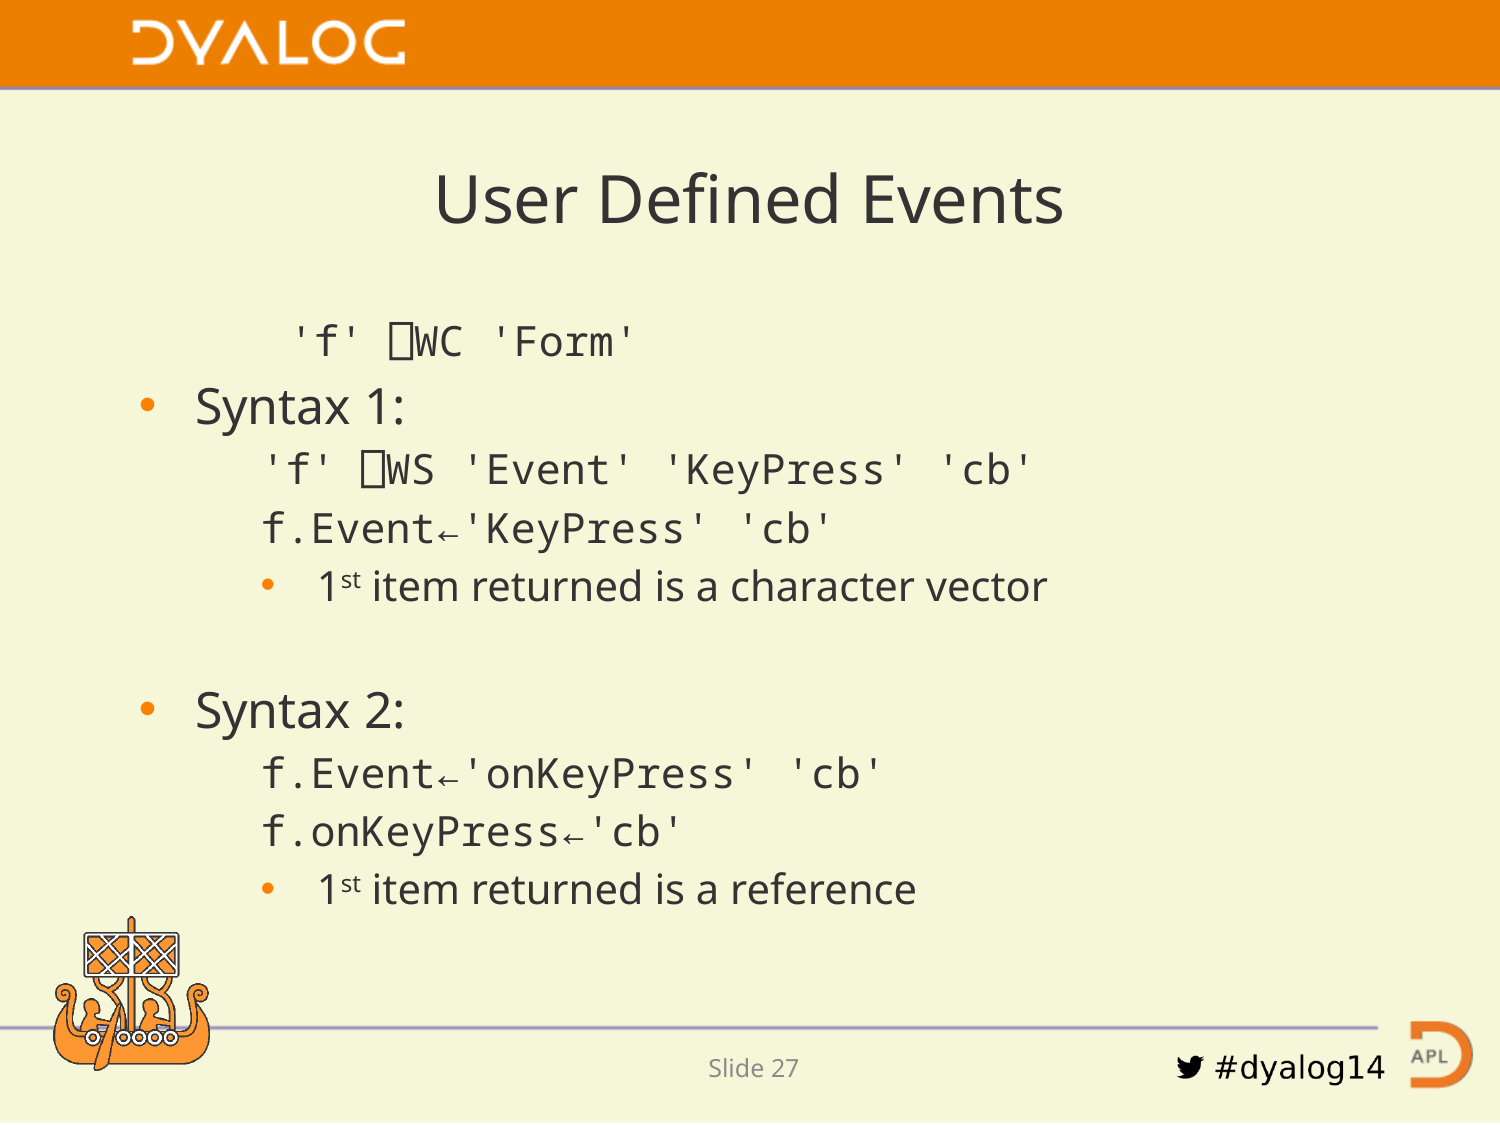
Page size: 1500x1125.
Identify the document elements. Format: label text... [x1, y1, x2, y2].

picture [0, 0, 1500, 1123]
list User Defined Events 'f' ⎕WC 'Form' Syntax 1: 'f' ⎕WS 'Event' 'KeyPress' 'cb' f.Event←'KeyPress' 'cb' 1st item returned is a character vector Syntax 2: f.Event←'onKeyPress' 'cb' f.onKeyPress←'cb' 1st item returned is a reference [123, 149, 1376, 941]
slide_number Slide 26 [585, 1039, 923, 1100]
